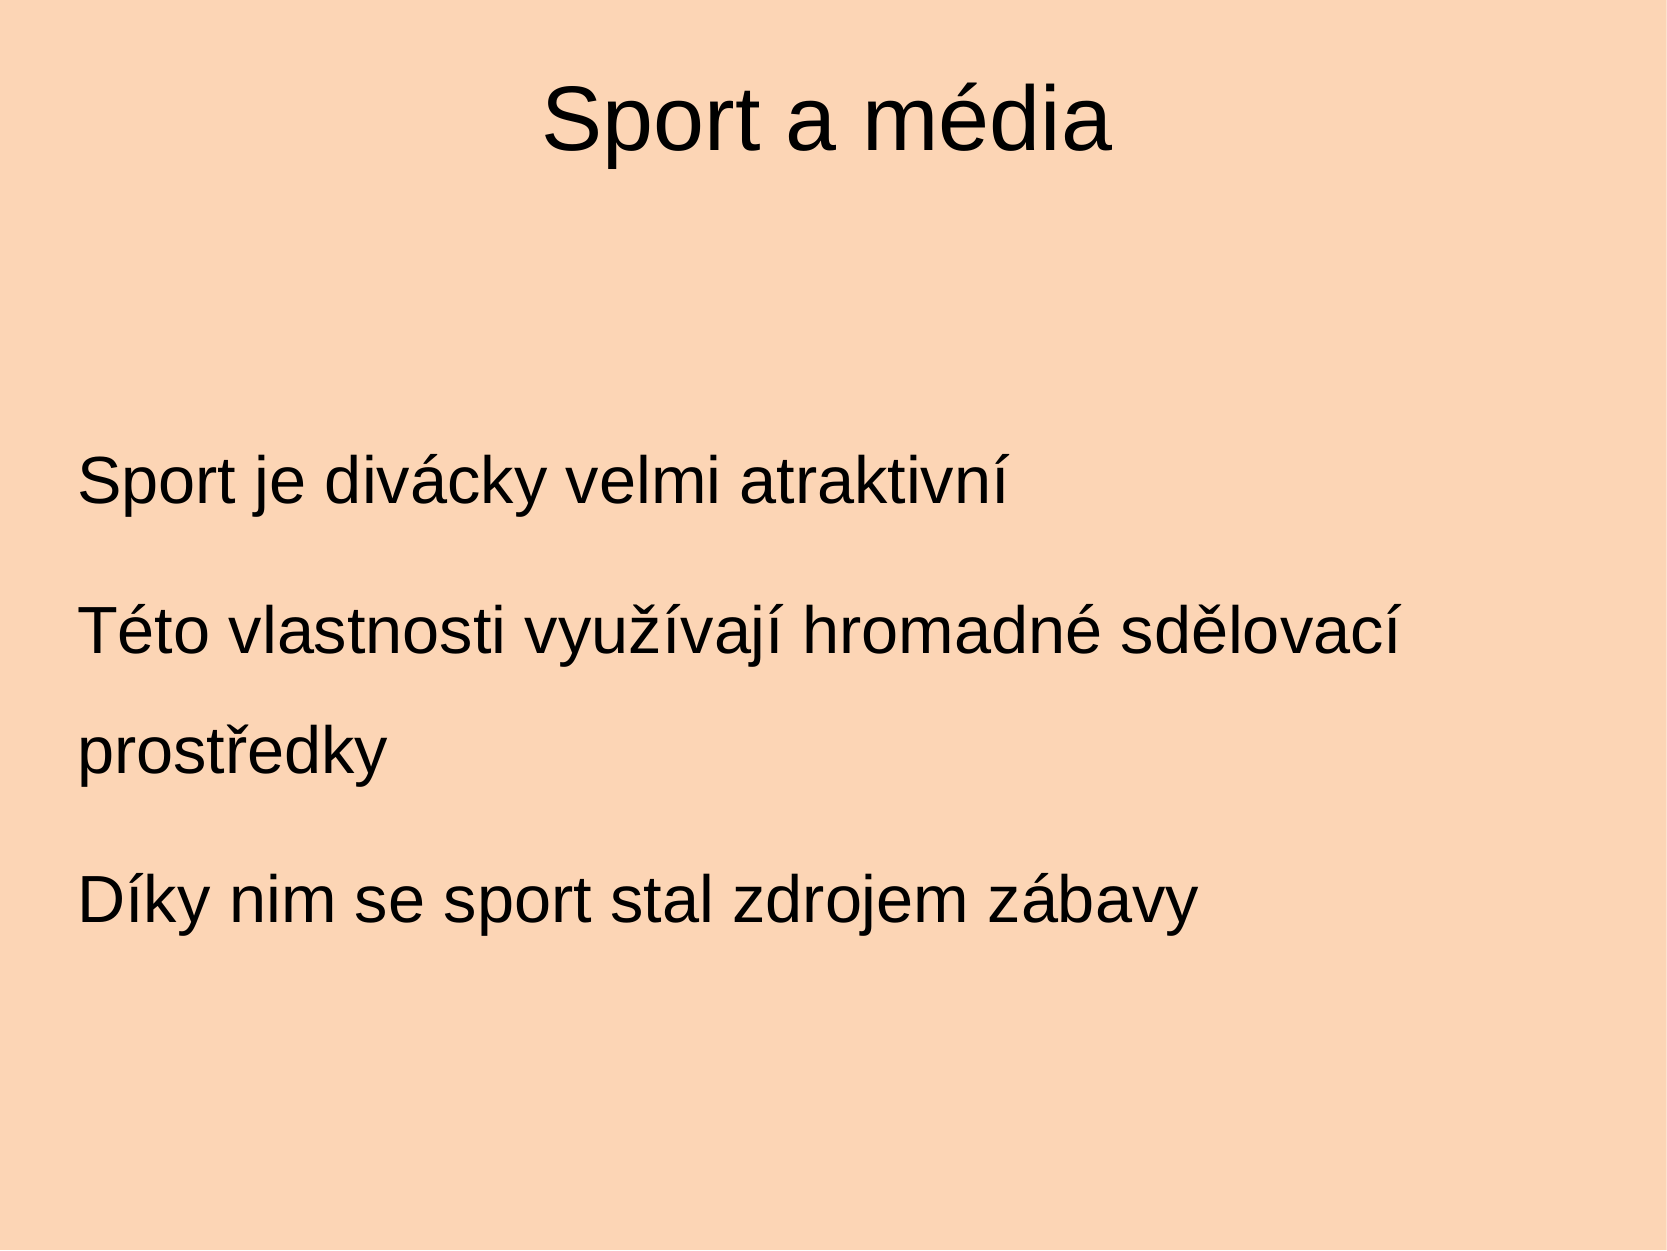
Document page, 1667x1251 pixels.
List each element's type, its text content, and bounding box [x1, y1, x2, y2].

title Sport a média [77, 9, 1578, 218]
subtitle Sport je divácky velmi atraktivní Této vlastnosti využívají hromadné sdělovací prostředky Díky nim se sport stal zdrojem zábavy [77, 258, 1566, 1074]
